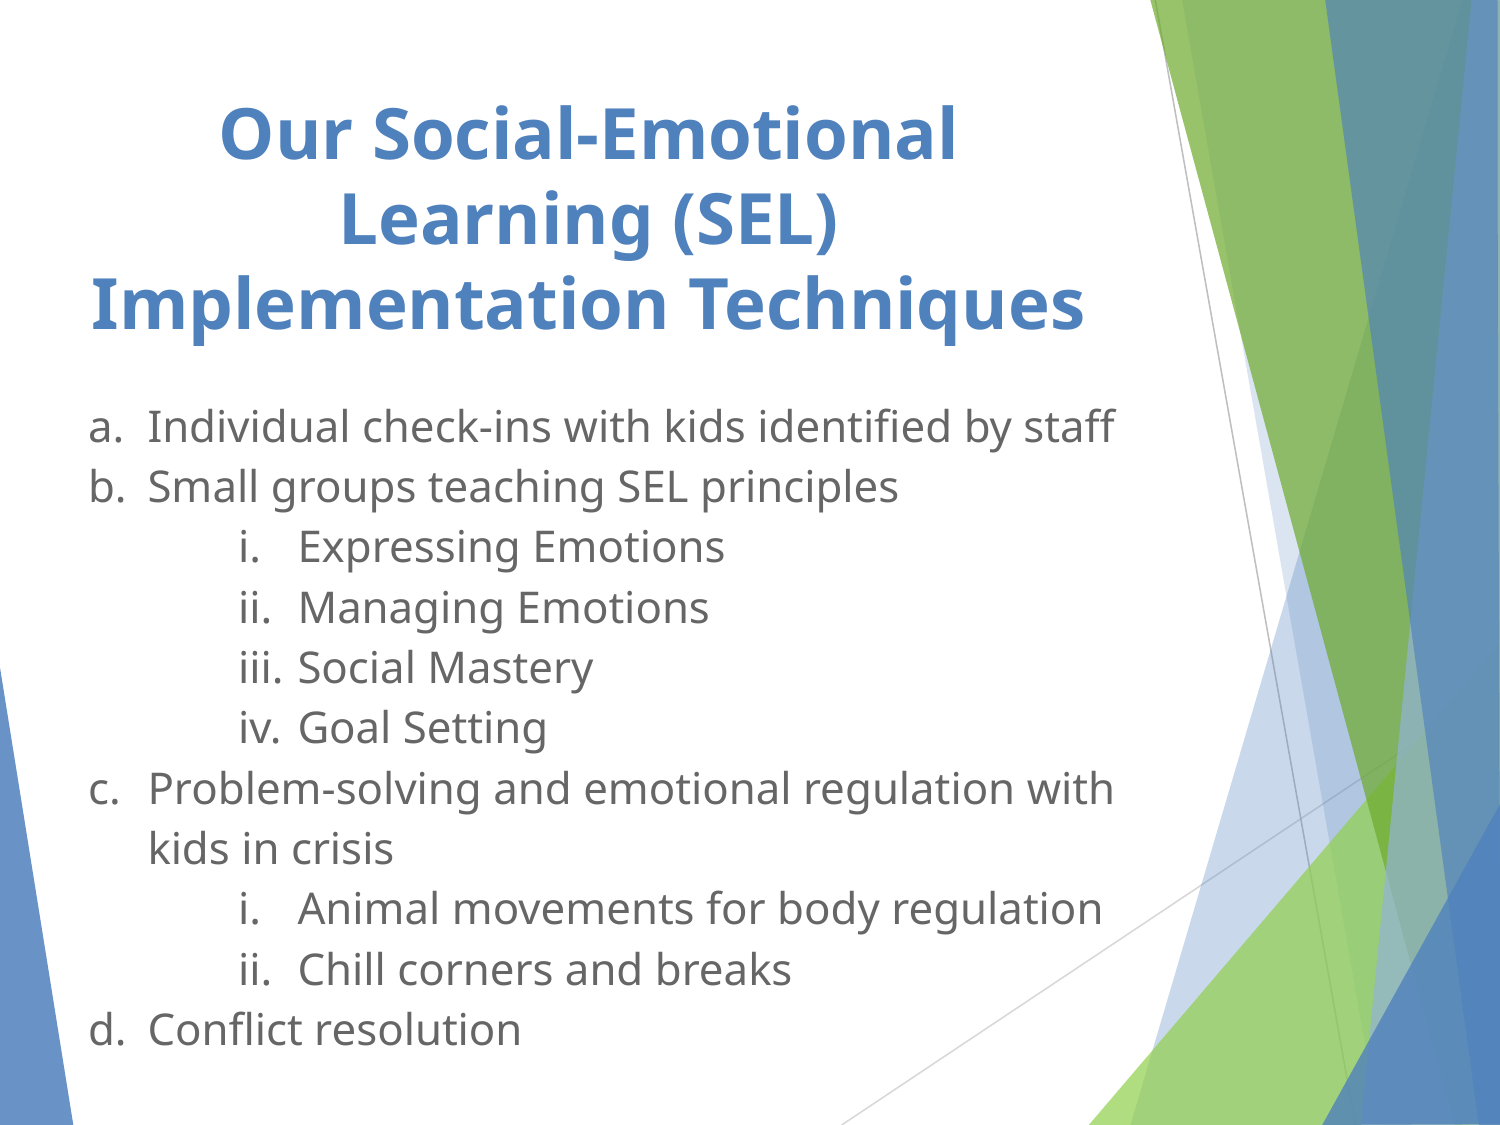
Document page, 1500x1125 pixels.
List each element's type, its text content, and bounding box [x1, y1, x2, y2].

list Individual check-ins with kids identified by staff Small groups teaching SEL principles Expressing Emotions Managing Emotions Social Mastery Goal Setting Problem-solving and emotional regulation with kids in crisis Animal movements for body regulation Chill corners and breaks Conflict resolution [57, 383, 1212, 1071]
title Our Social-Emotional Learning (SEL) Implementation Techniques [68, 51, 1110, 352]
